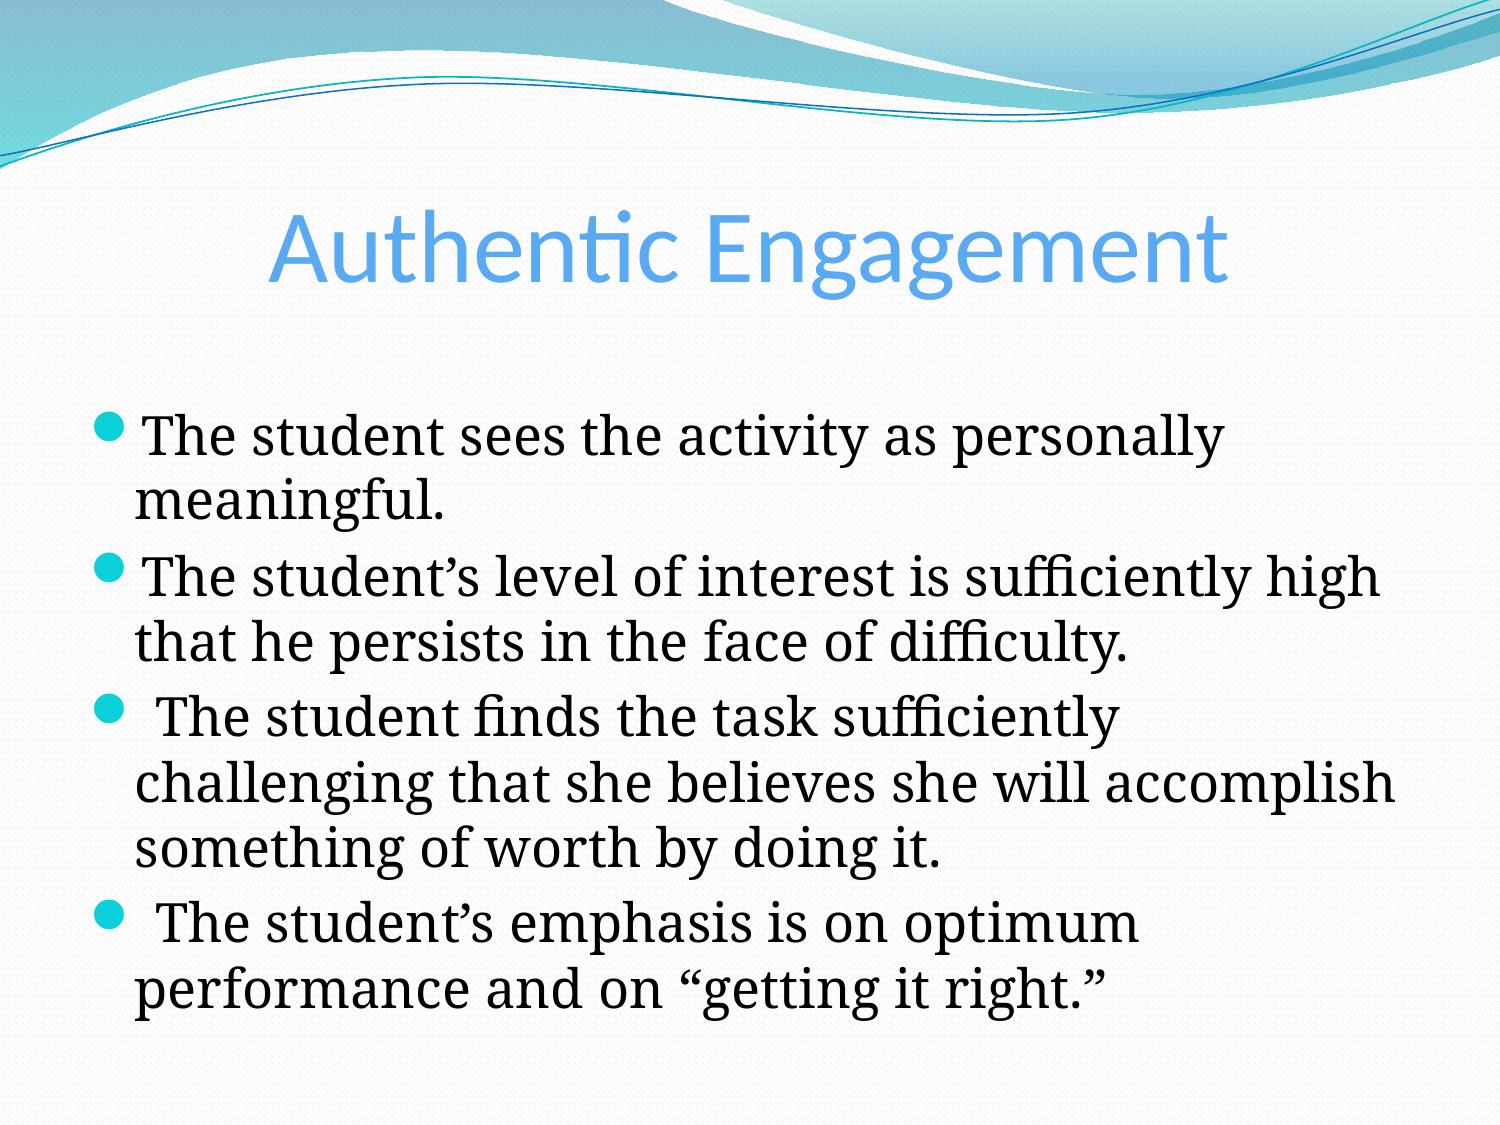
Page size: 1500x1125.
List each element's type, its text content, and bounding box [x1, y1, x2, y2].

title Authentic Engagement [75, 115, 1425, 303]
list The student sees the activity as personally meaningful. The student’s level of interest is sufficiently high that he persists in the face of difficulty. The student finds the task sufficiently challenging that she believes she will accomplish something of worth by doing it. The student’s emphasis is on optimum performance and on “getting it right.” [75, 317, 1425, 1038]
